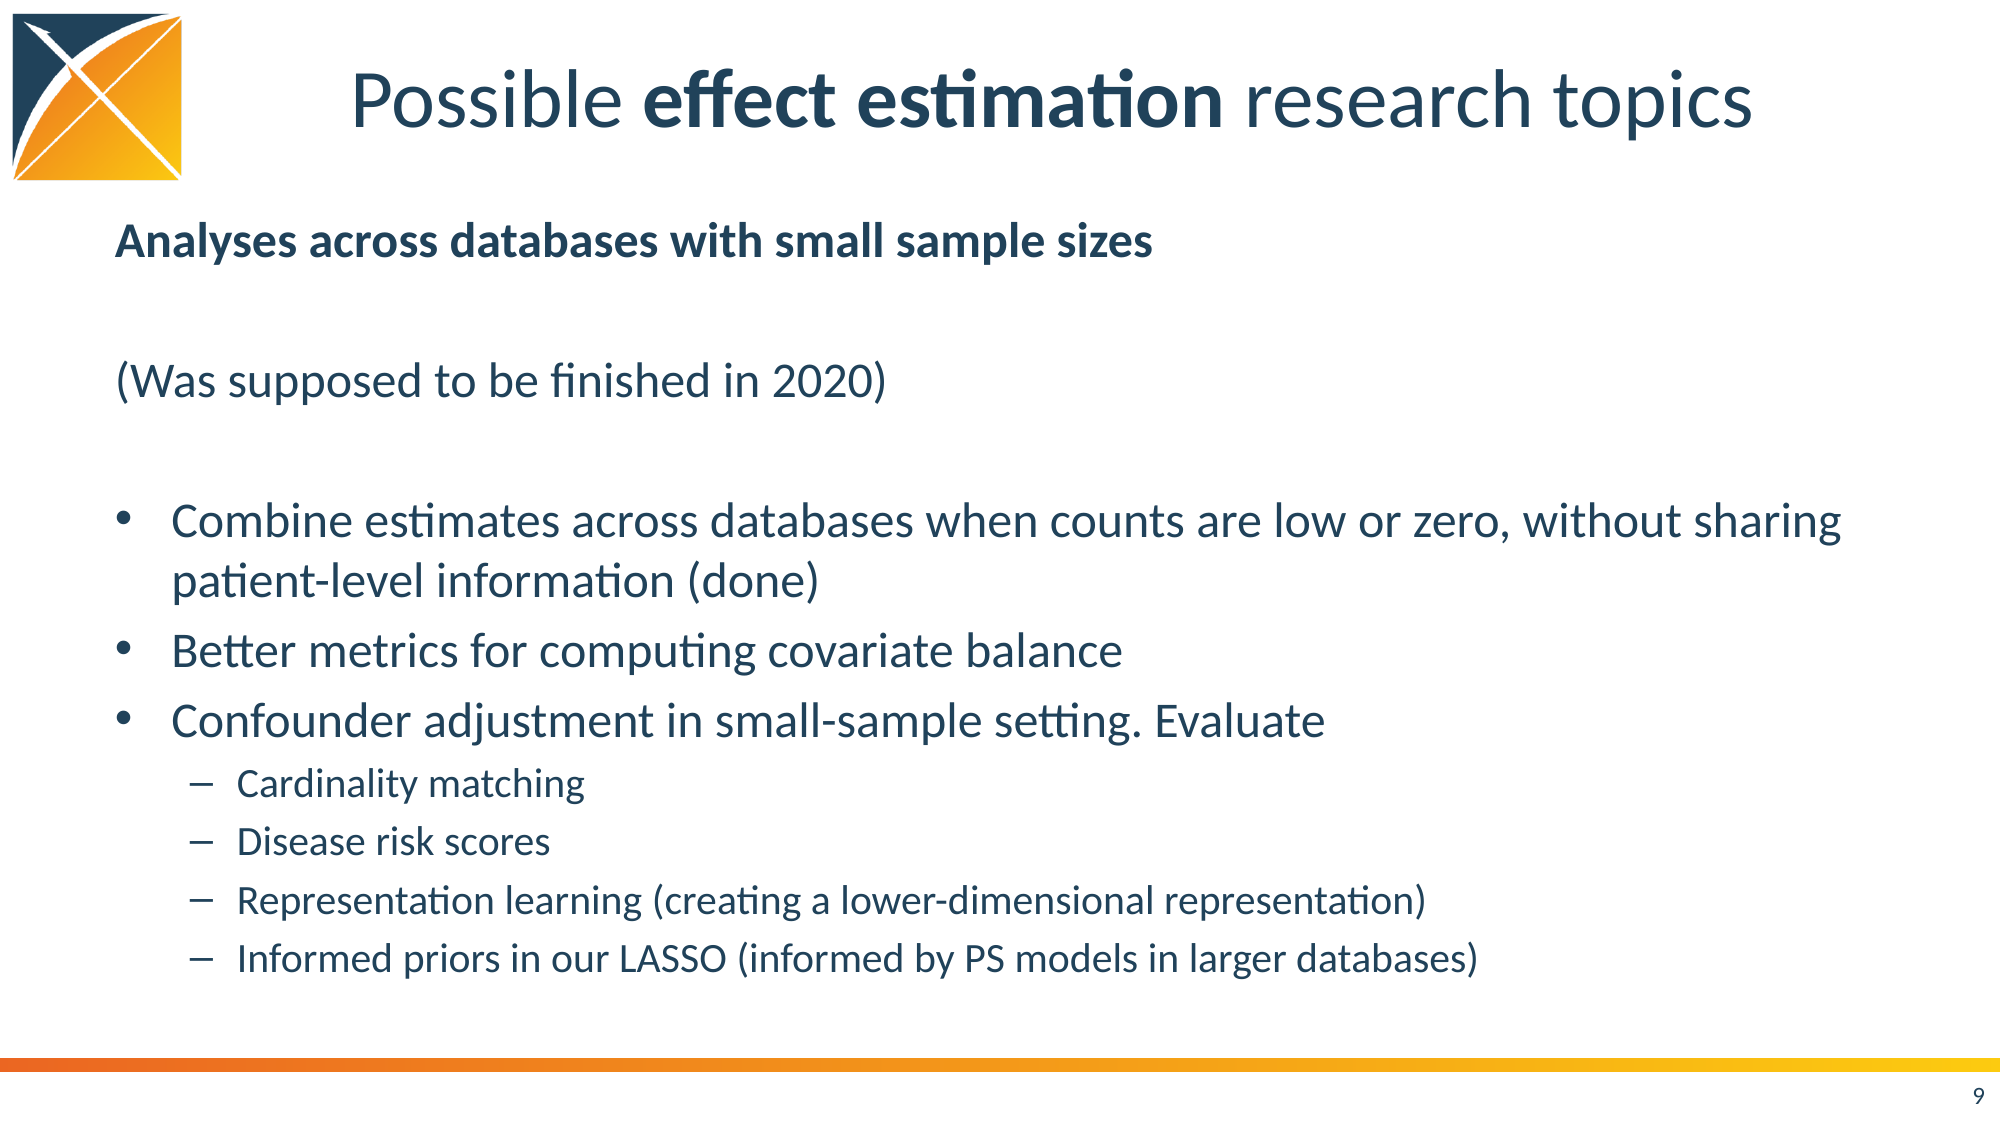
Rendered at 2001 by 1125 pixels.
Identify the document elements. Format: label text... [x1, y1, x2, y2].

slide_number 9 [1533, 1065, 2000, 1125]
picture [0, 0, 206, 200]
list Analyses across databases with small sample sizes (Was supposed to be finished in 2020) Combine estimates across databases when counts are low or zero, without sharing patient-level information (done) Better metrics for computing covariate balance Confounder adjustment in small-sample setting. Evaluate Cardinality matching Disease risk scores Representation learning (creating a lower-dimensional representation) Informed priors in our LASSO (informed by PS models in larger databases) [99, 200, 1900, 1005]
title Possible effect estimation research topics [205, 24, 1900, 163]
